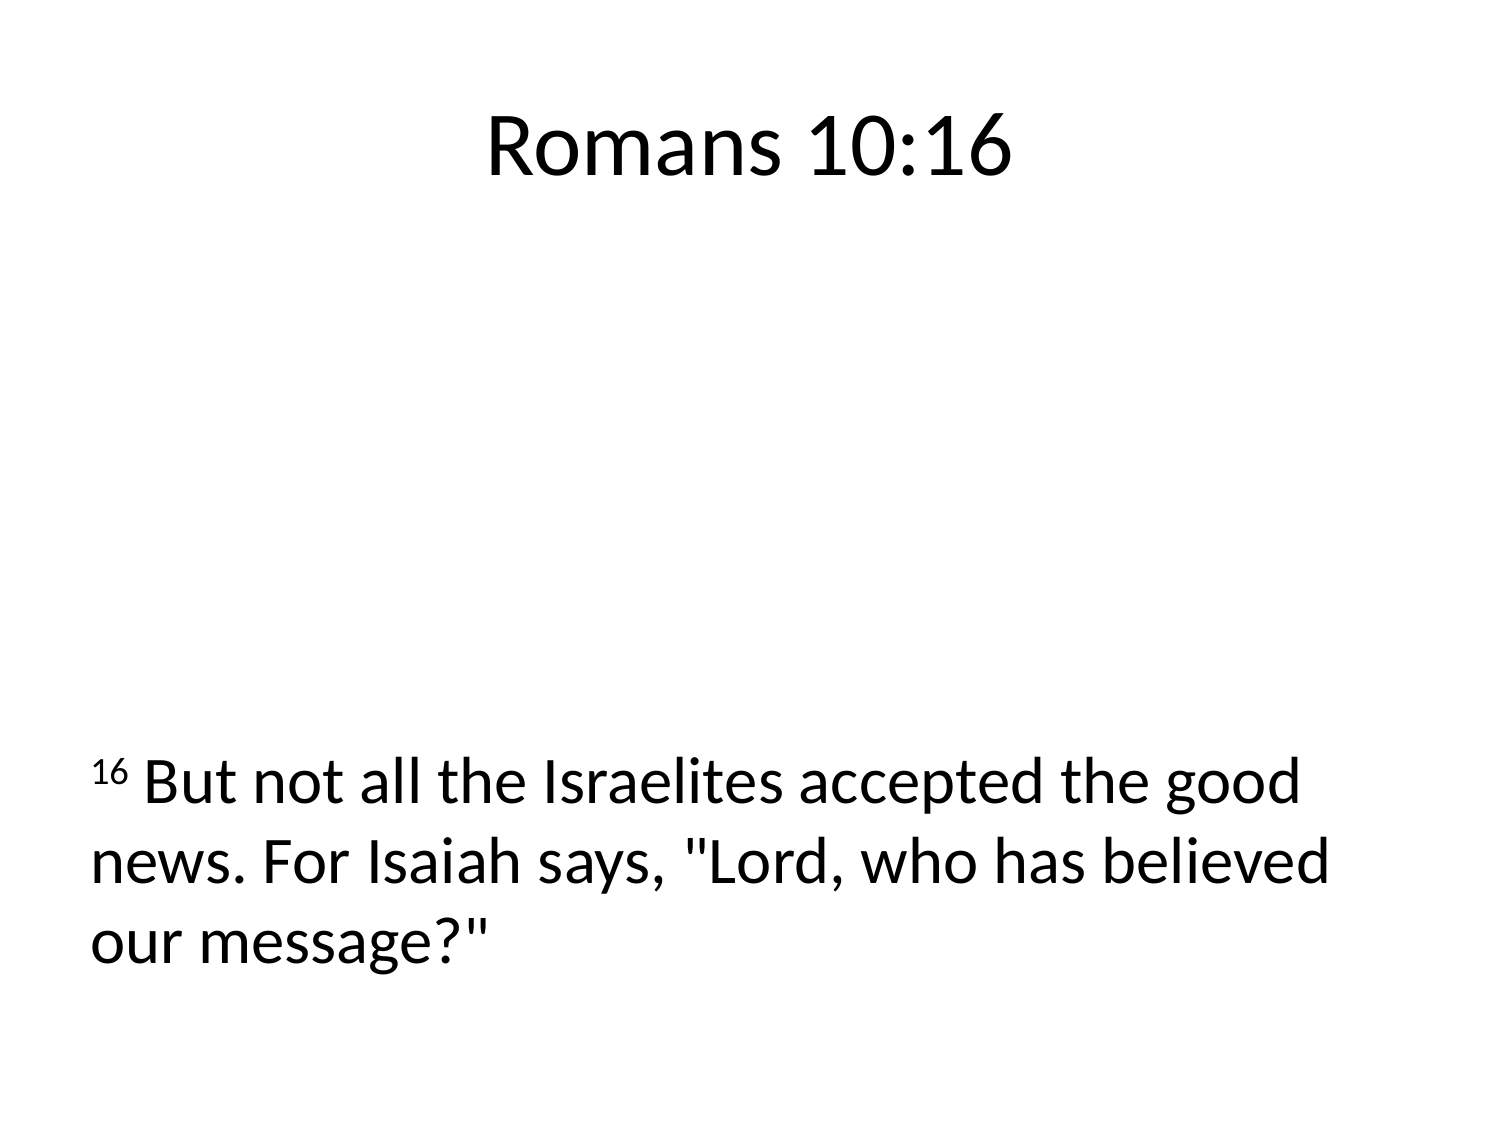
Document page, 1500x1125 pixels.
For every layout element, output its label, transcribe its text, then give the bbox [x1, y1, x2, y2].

title Romans 10:16 [75, 45, 1425, 233]
list 16 But not all the Israelites accepted the good news. For Isaiah says, "Lord, who has believed our message?" [75, 262, 1425, 1005]
